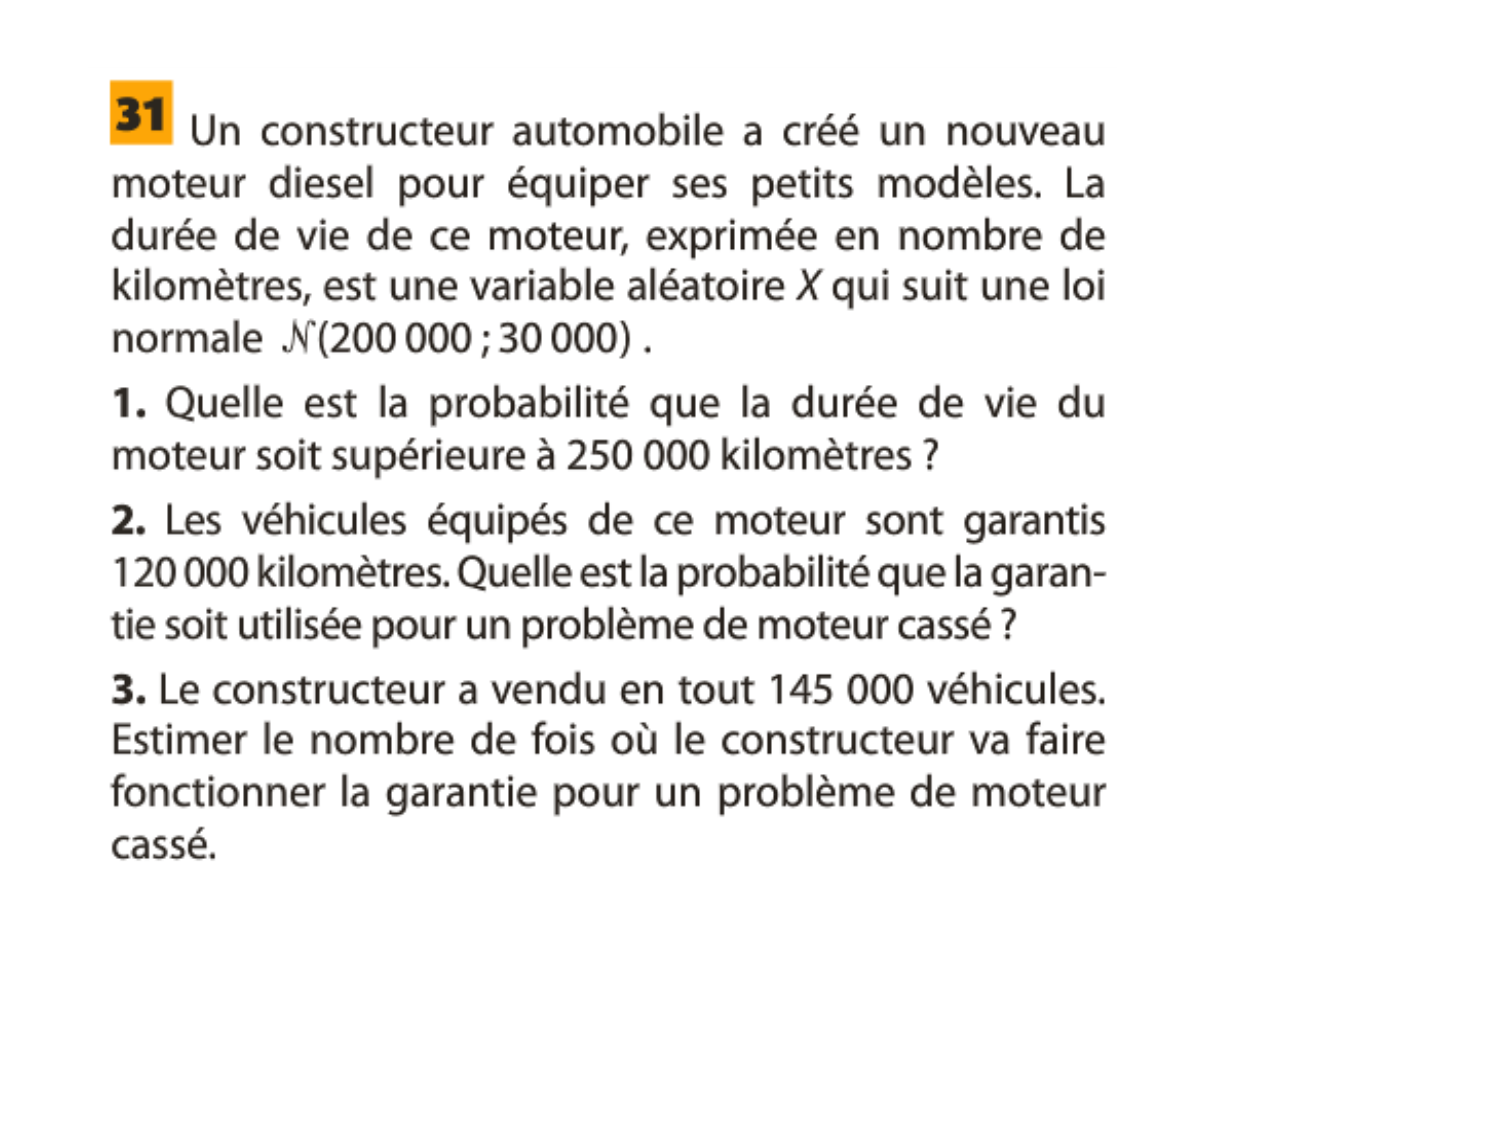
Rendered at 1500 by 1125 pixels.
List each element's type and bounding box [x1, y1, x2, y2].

list [88, 66, 1117, 882]
